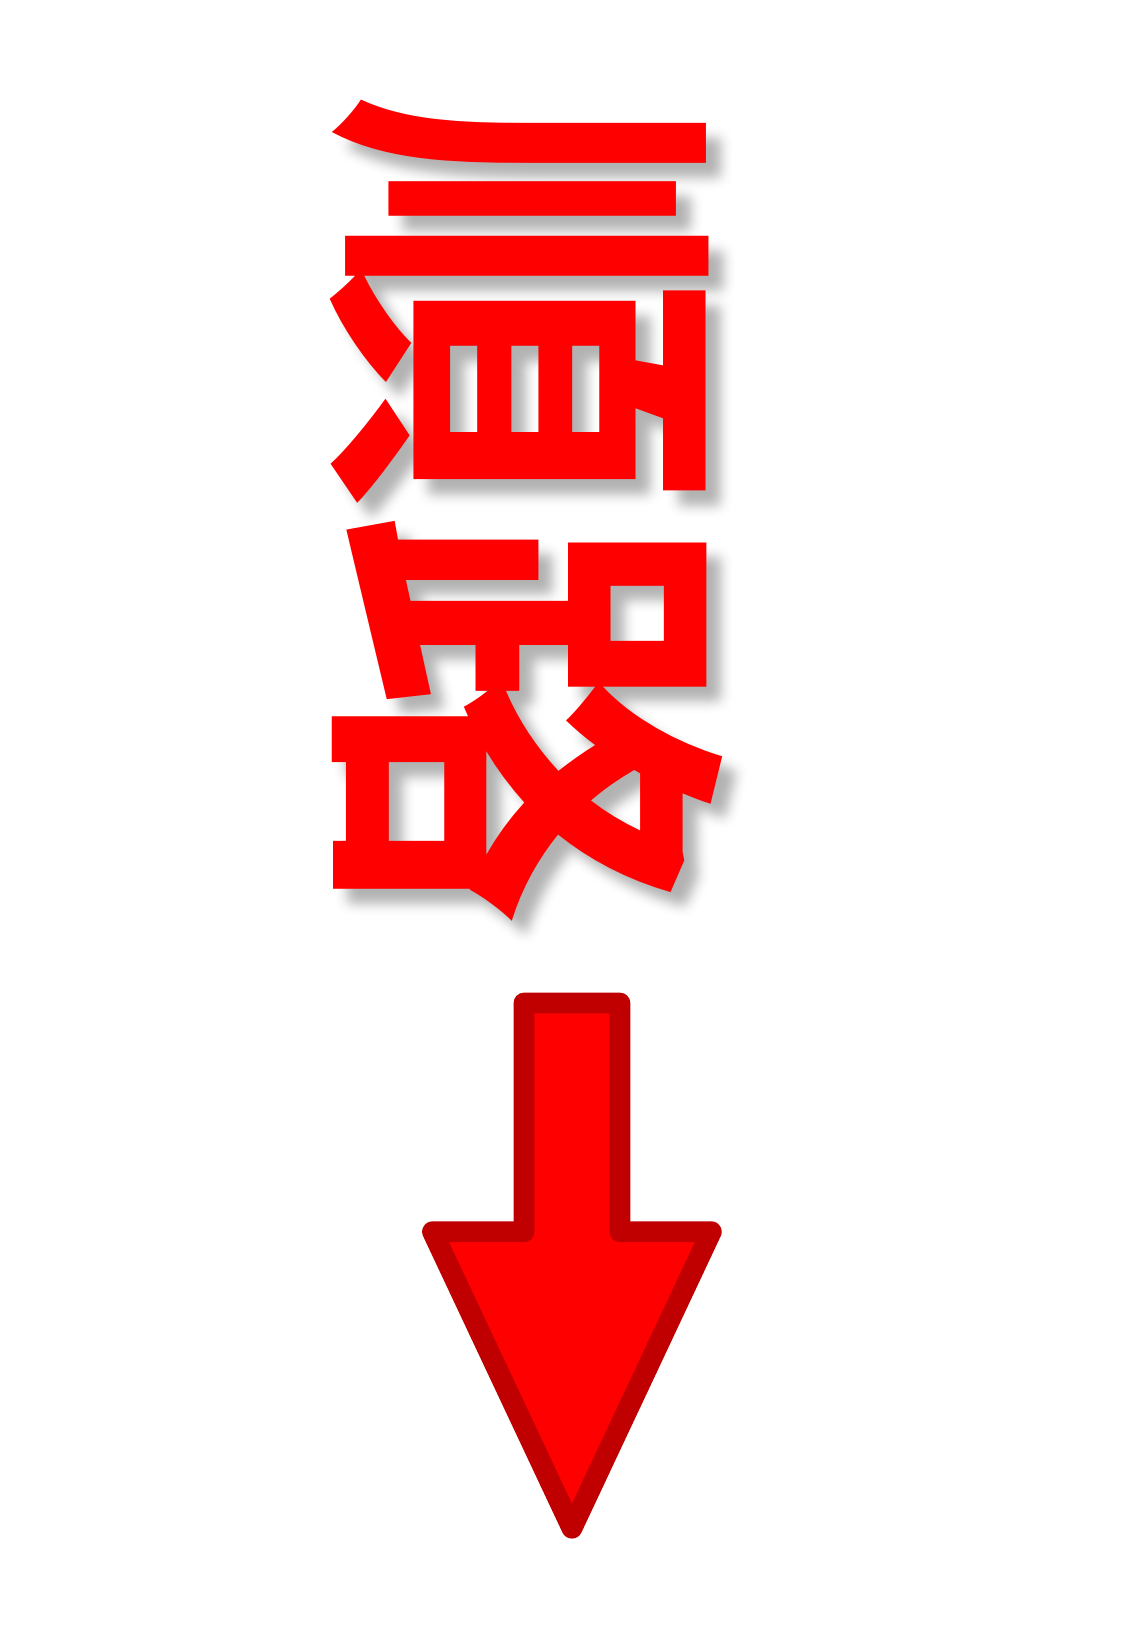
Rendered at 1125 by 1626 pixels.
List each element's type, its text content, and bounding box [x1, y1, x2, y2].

text_box 順路 [267, 80, 803, 939]
text_box [430, 1000, 714, 1531]
